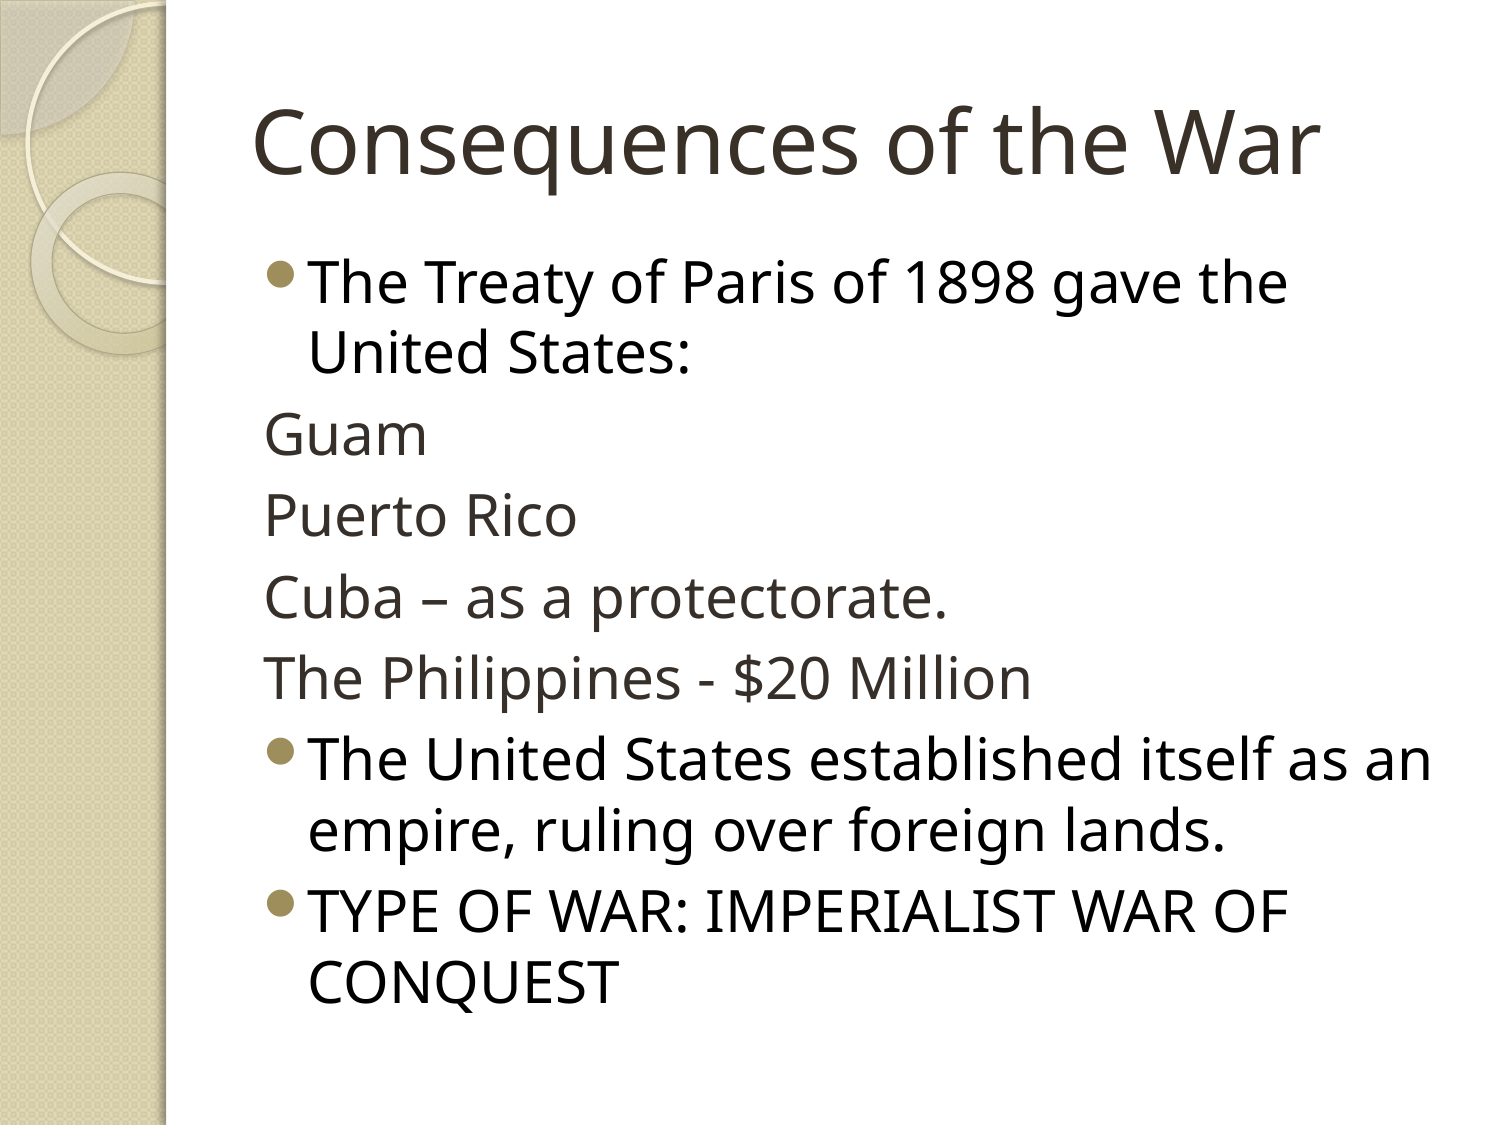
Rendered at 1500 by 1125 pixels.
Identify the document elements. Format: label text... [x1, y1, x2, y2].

title Consequences of the War [235, 45, 1466, 233]
list The Treaty of Paris of 1898 gave the United States: Guam Puerto Rico Cuba – as a protectorate. The Philippines - $20 Million The United States established itself as an empire, ruling over foreign lands. TYPE OF WAR: IMPERIALIST WAR OF CONQUEST [235, 237, 1466, 1025]
